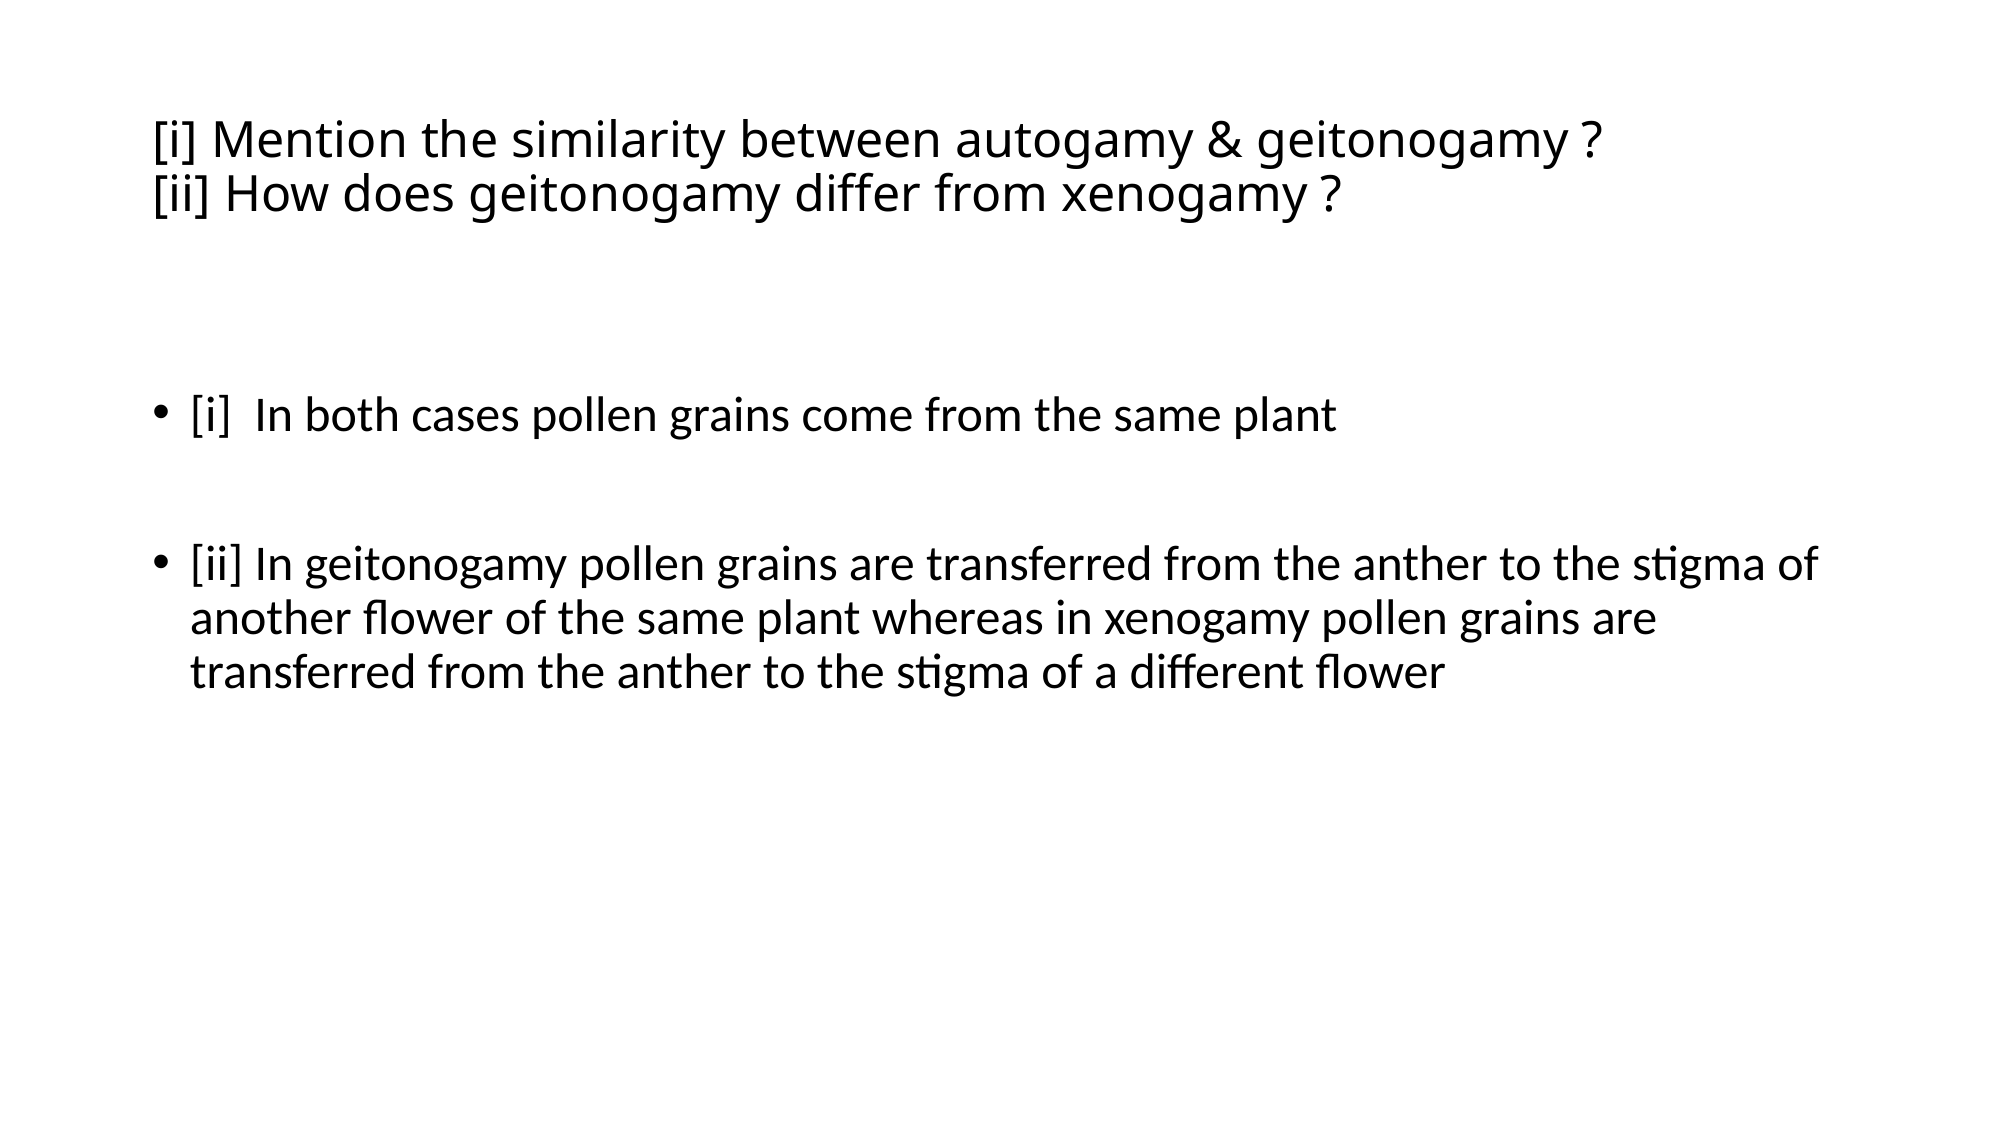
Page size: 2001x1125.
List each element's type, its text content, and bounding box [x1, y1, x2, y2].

list [i] In both cases pollen grains come from the same plant [ii] In geitonogamy pollen grains are transferred from the anther to the stigma of another flower of the same plant whereas in xenogamy pollen grains are transferred from the anther to the stigma of a different flower [137, 299, 1863, 1014]
title [i] Mention the similarity between autogamy & geitonogamy ? [ii] How does geitonogamy differ from xenogamy ? [137, 59, 1863, 278]
